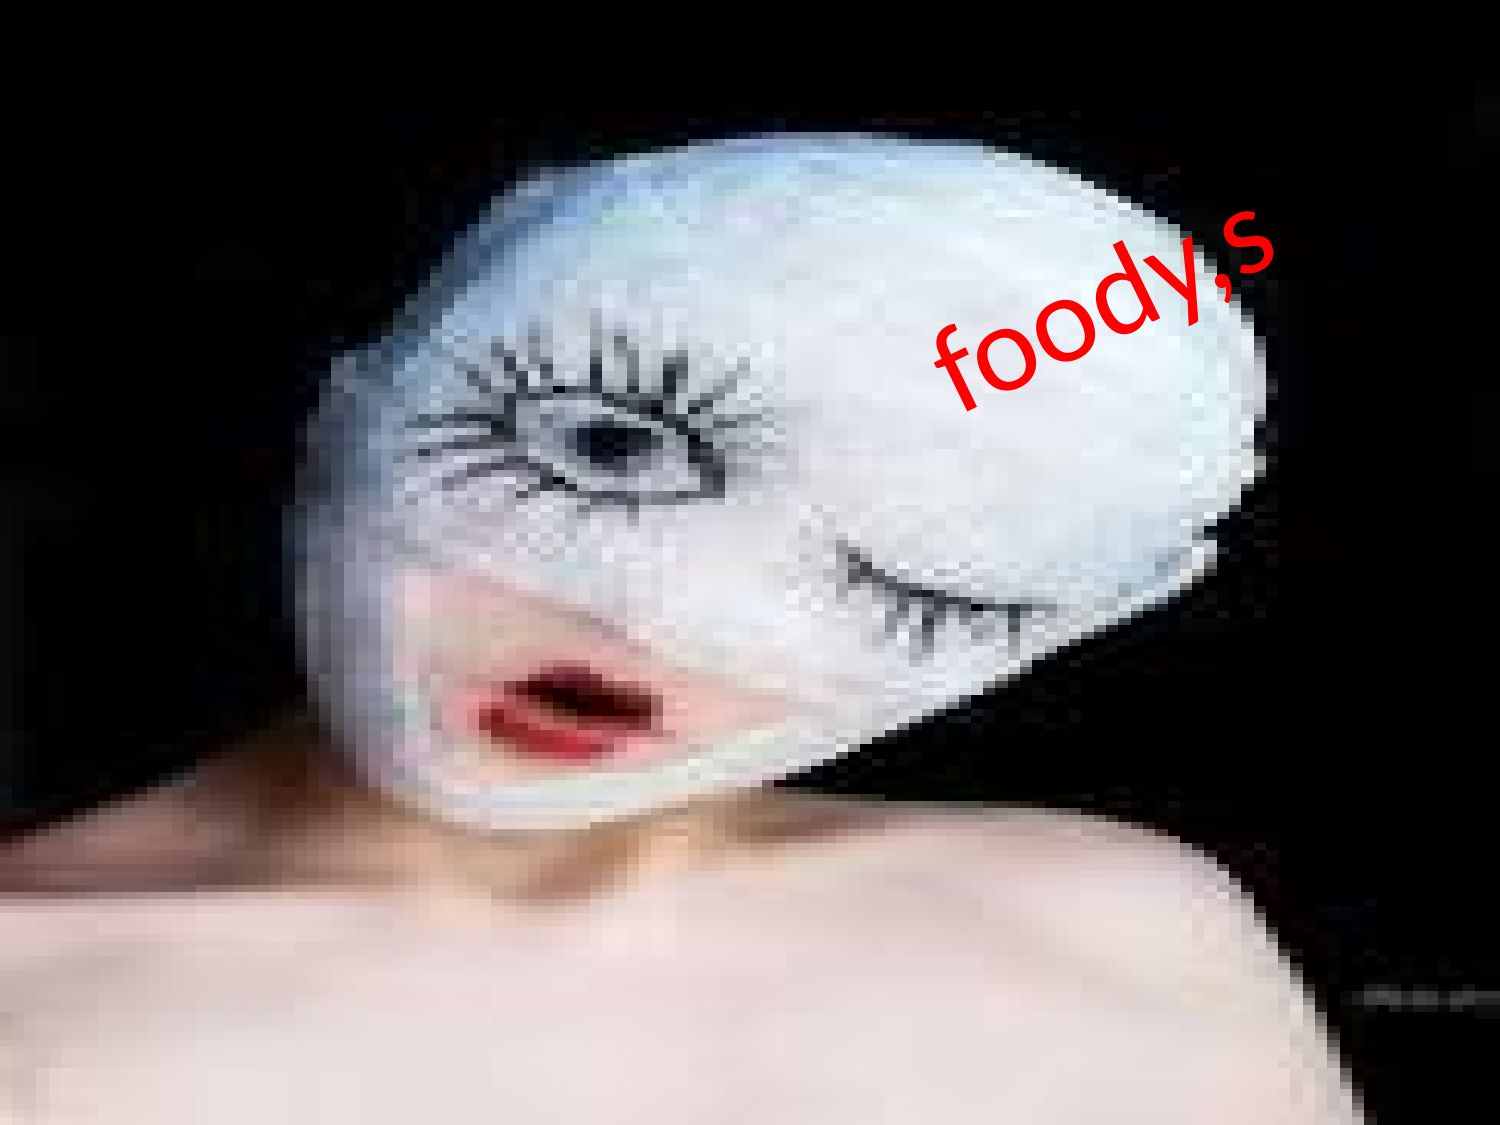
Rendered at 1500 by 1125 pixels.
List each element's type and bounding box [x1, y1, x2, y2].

list [0, 0, 1500, 1125]
